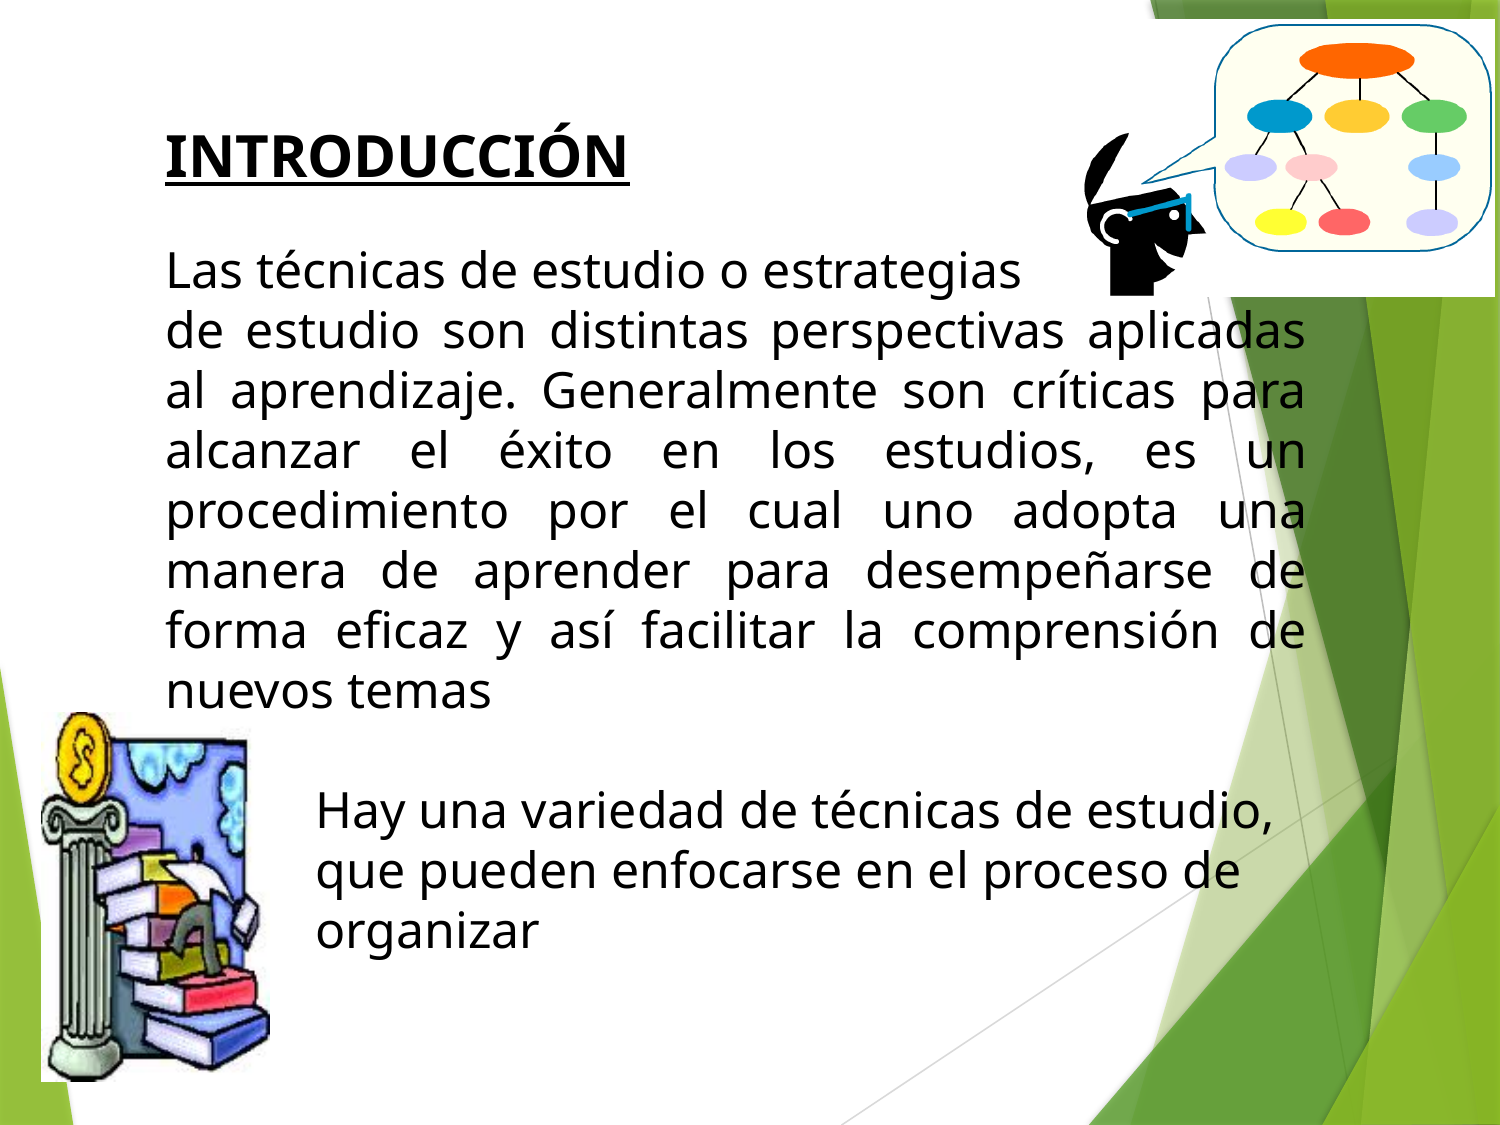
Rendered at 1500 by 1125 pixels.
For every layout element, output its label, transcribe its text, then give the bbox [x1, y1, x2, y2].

text_box INTRODUCCIÓN Las técnicas de estudio o estrategias de estudio son distintas perspectivas aplicadas al aprendizaje. Generalmente son críticas para alcanzar el éxito en los estudios, es un procedimiento por el cual uno adopta una manera de aprender para desempeñarse de forma eficaz y así facilitar la comprensión de nuevos temas Hay una variedad de técnicas de estudio, que pueden enfocarse en el proceso de organizar [150, 66, 1323, 1125]
picture [40, 712, 271, 1082]
picture [1077, 18, 1495, 297]
